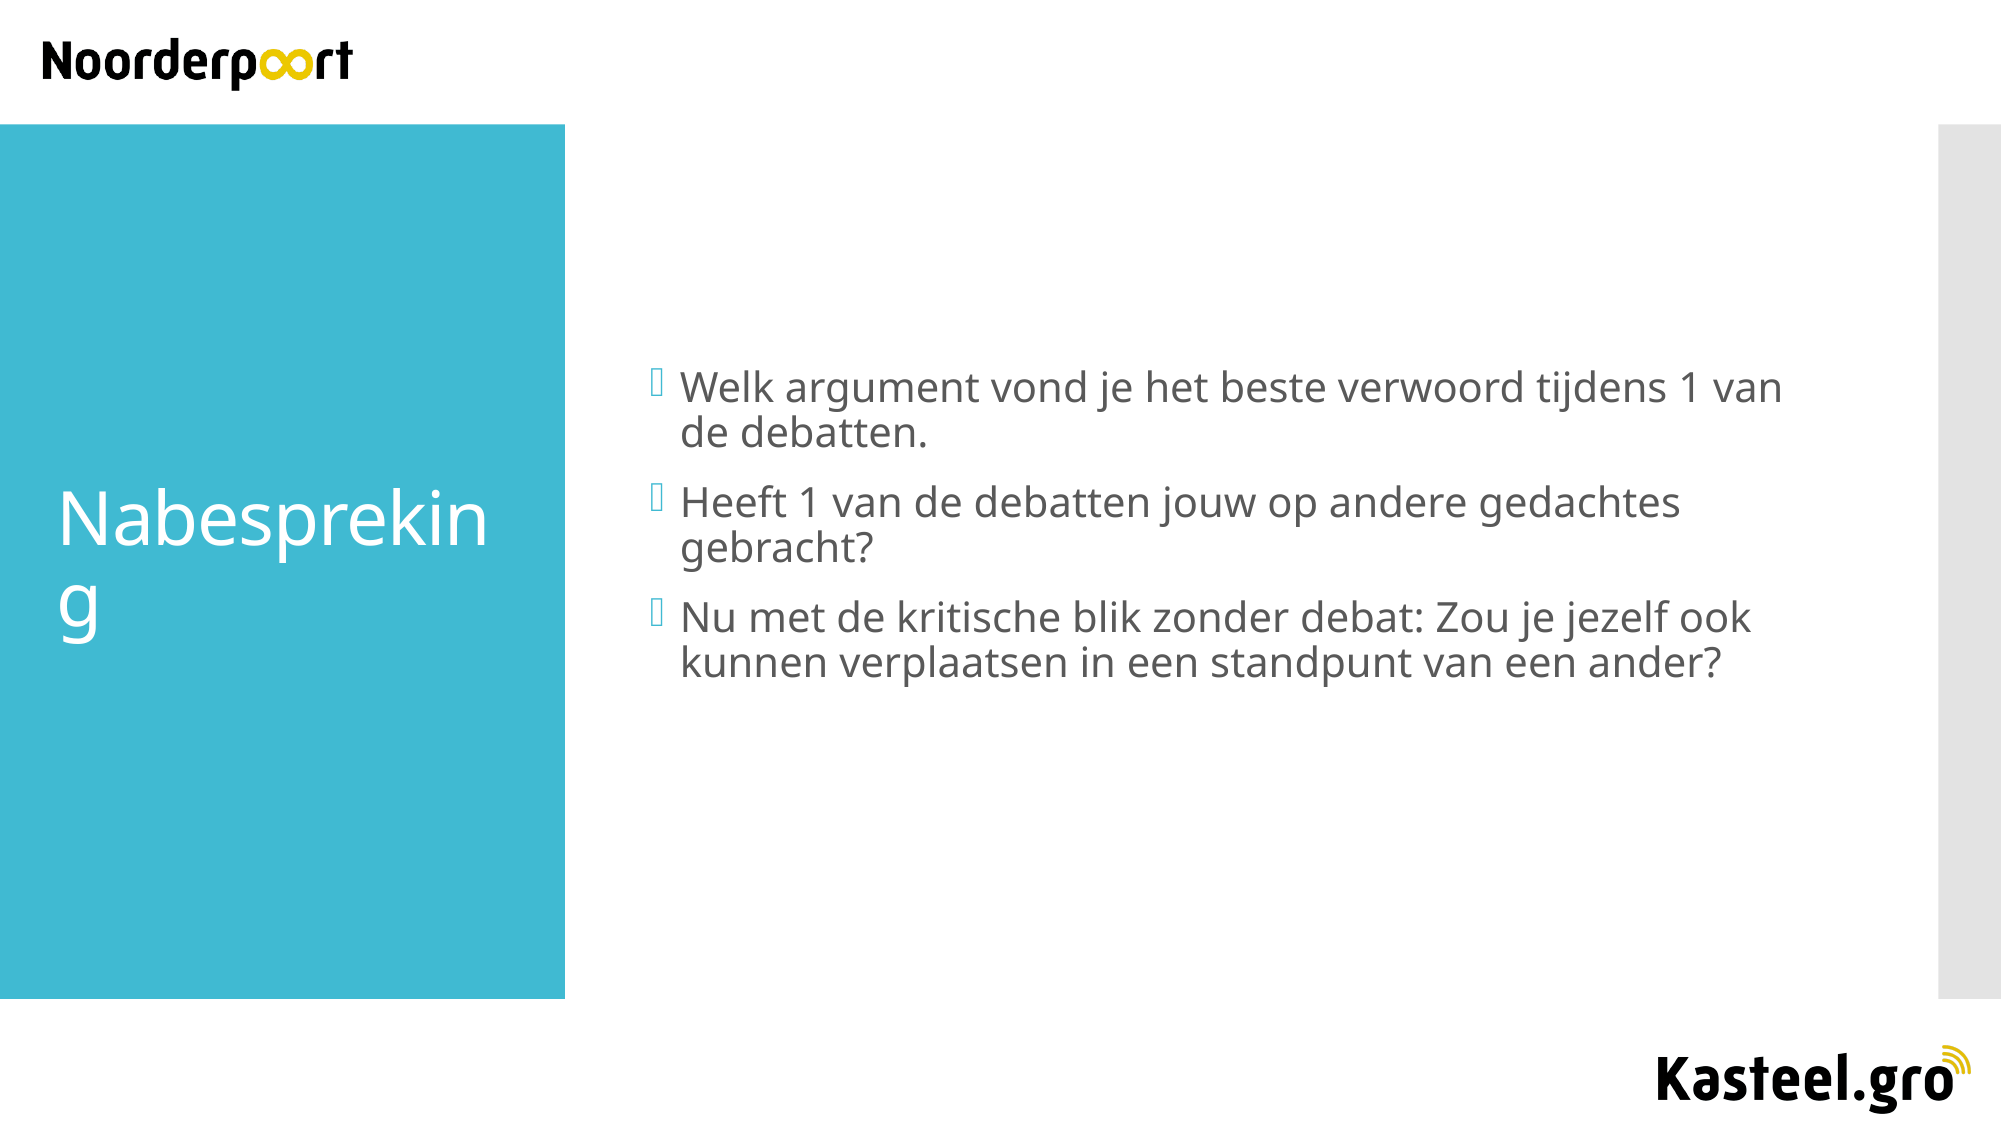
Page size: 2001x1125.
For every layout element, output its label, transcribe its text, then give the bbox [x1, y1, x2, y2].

picture [1657, 1045, 1971, 1114]
title Nabespreking [41, 184, 525, 940]
list Welk argument vond je het beste verwoord tijdens 1 van de debatten. Heeft 1 van de debatten jouw op andere gedachtes gebracht? Nu met de kritische blik zonder debat: Zou je jezelf ook kunnen verplaatsen in een standpunt van een ander? [634, 141, 1835, 982]
picture [41, 35, 354, 92]
